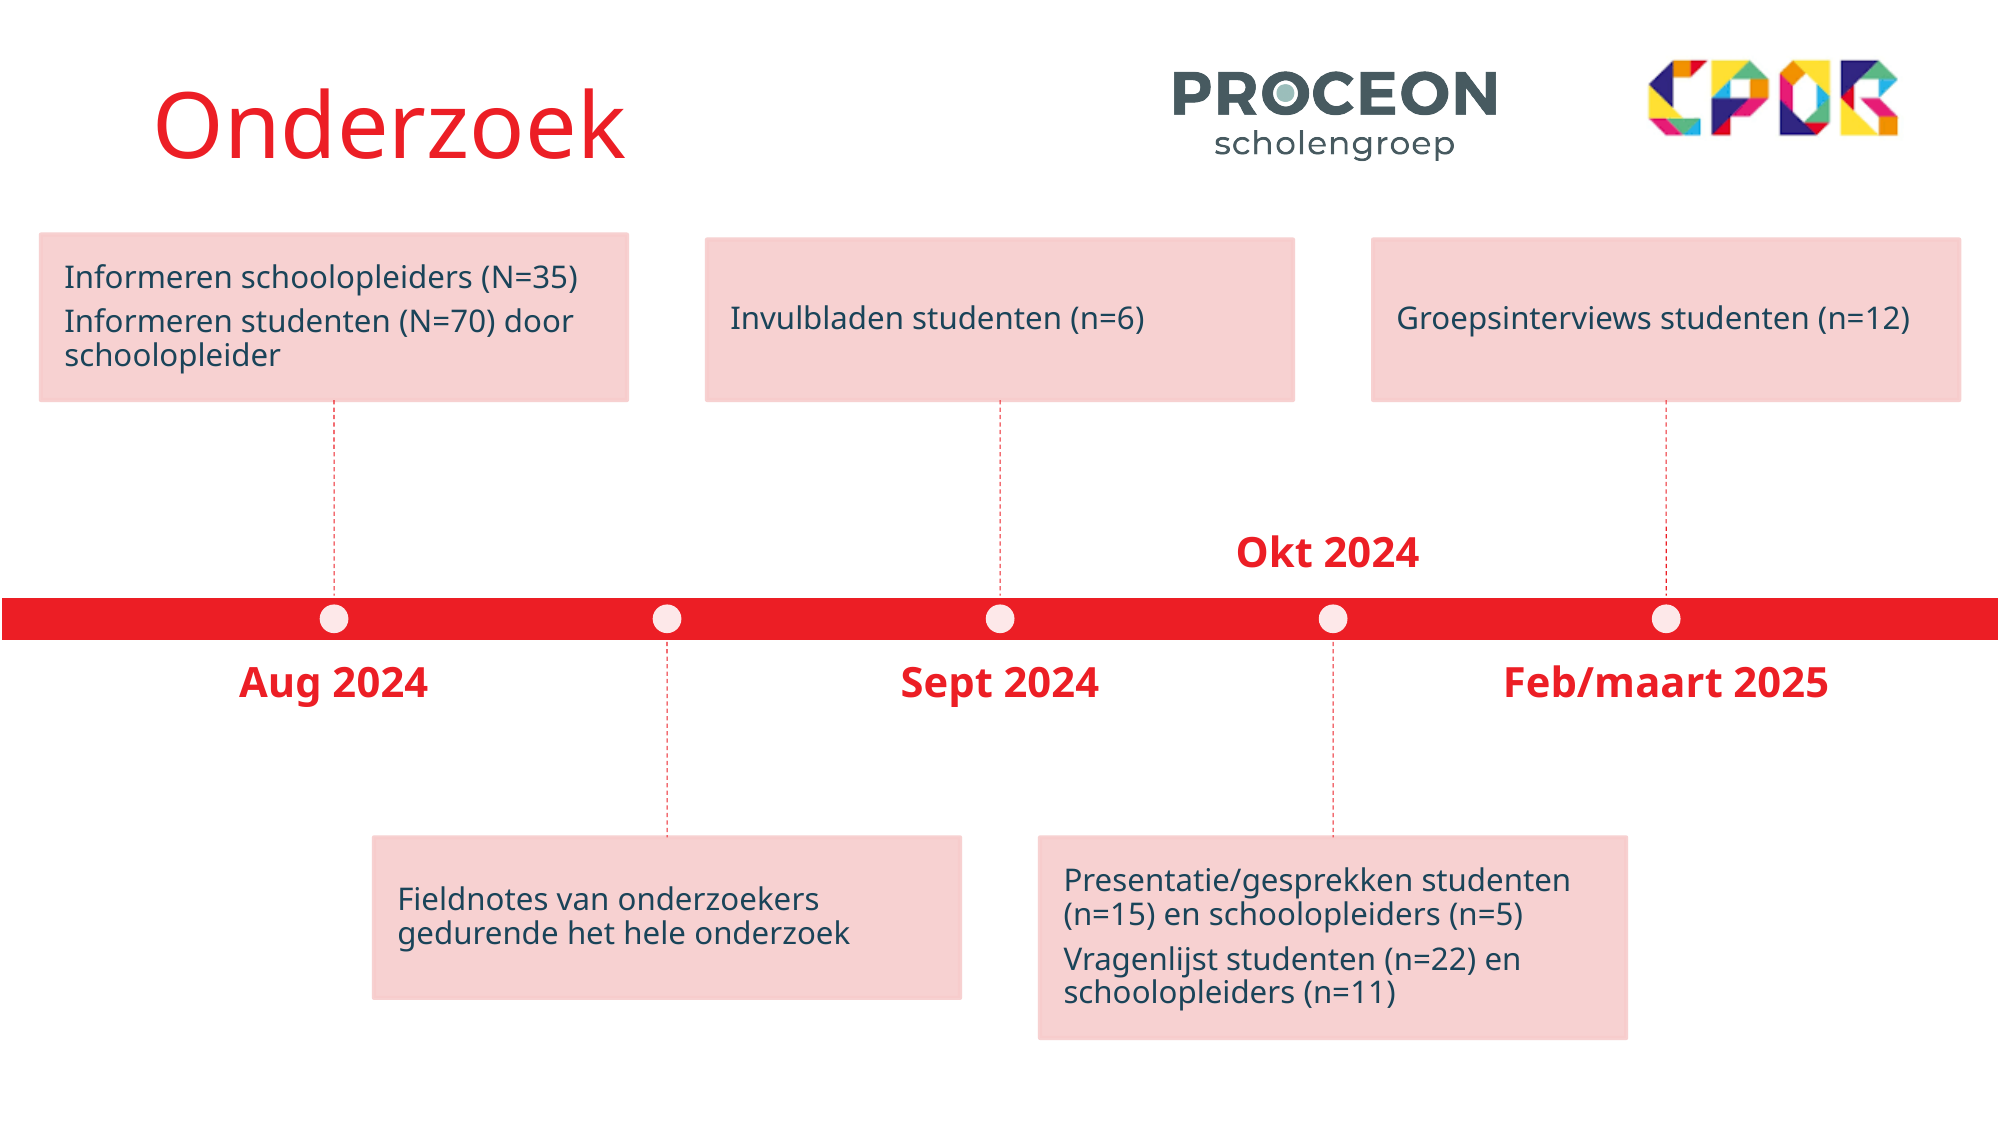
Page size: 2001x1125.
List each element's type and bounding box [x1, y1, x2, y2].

text_box [0, 43, 2000, 1125]
